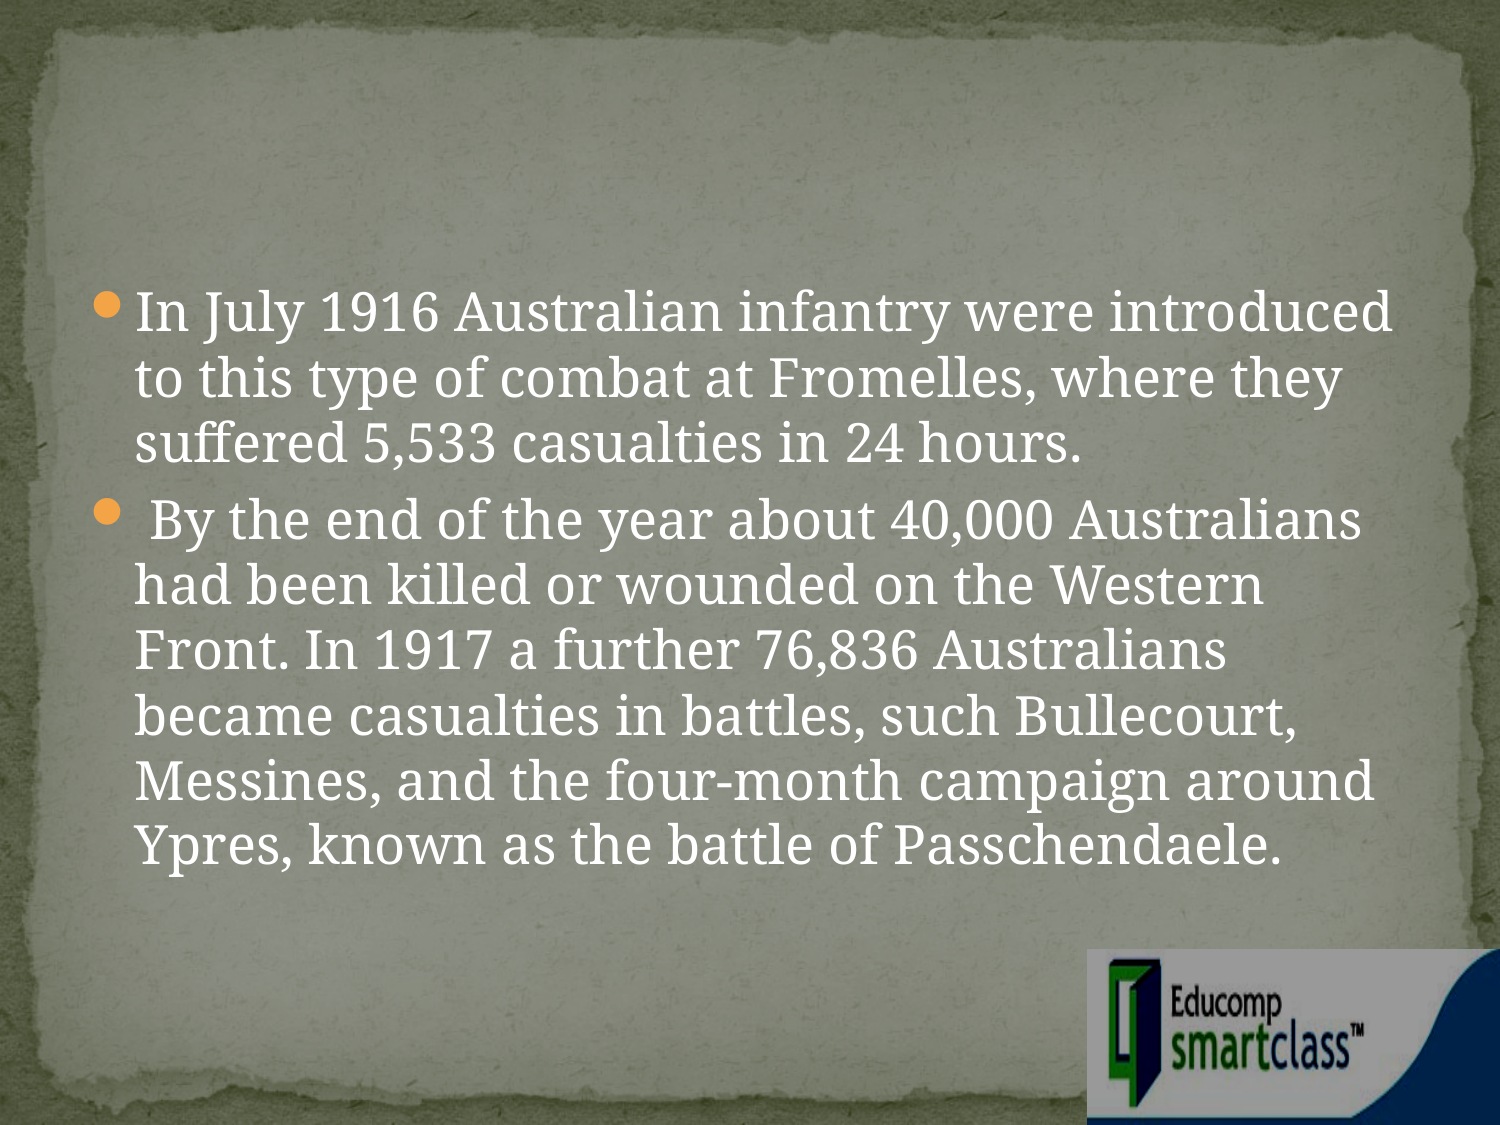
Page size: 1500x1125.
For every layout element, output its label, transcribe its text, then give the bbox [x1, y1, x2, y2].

list In July 1916 Australian infantry were introduced to this type of combat at Fromelles, where they suffered 5,533 casualties in 24 hours. By the end of the year about 40,000 Australians had been killed or wounded on the Western Front. In 1917 a further 76,836 Australians became casualties in battles, such Bullecourt, Messines, and the four-month campaign around Ypres, known as the battle of Passchendaele. [75, 37, 1425, 1005]
picture [1087, 949, 1500, 1125]
